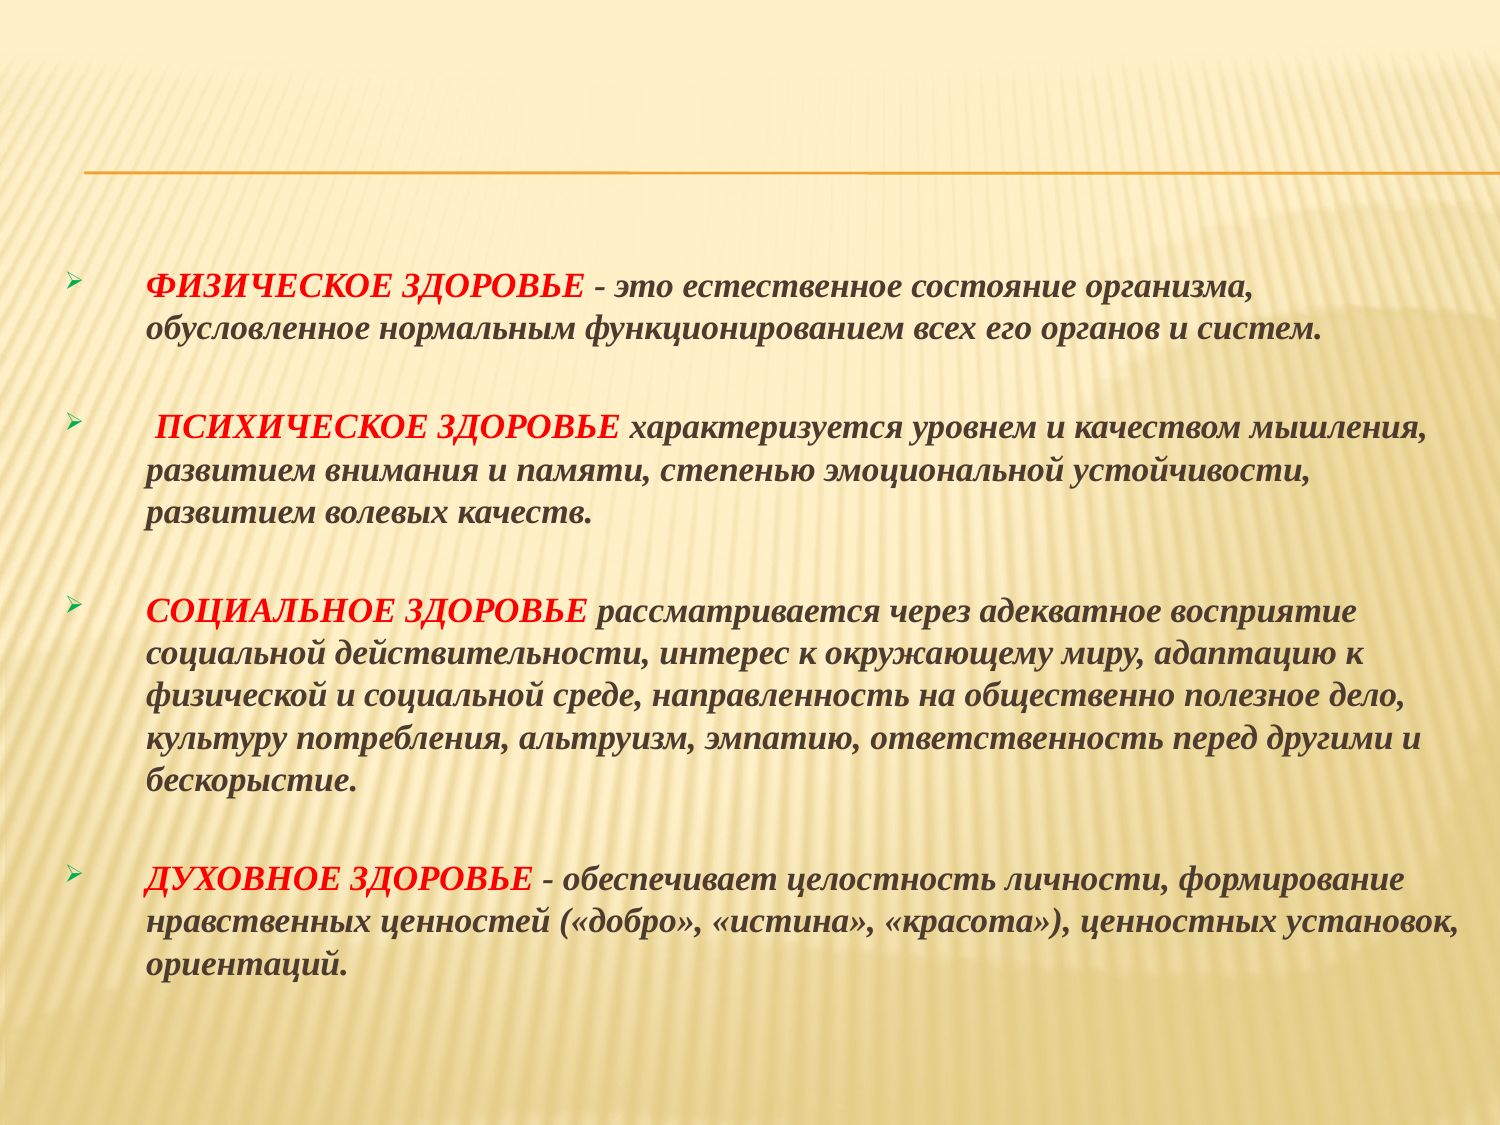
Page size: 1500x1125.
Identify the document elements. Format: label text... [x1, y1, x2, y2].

list ФИЗИЧЕСКОЕ ЗДОРОВЬЕ - это естественное состояние организма, обусловленное нормальным функционированием всех его органов и систем. ПСИХИЧЕСКОЕ ЗДОРОВЬЕ характеризуется уровнем и качеством мышления, развитием внимания и памяти, степенью эмоциональной устойчивости, развитием волевых качеств. СОЦИАЛЬНОЕ ЗДОРОВЬЕ рассматривается через адекватное восприятие социальной действительности, интерес к окружающему миру, адаптацию к физической и социальной среде, направленность на общественно полезное дело, культуру потребления, альтруизм, эмпатию, ответственность перед другими и бескорыстие. ДУХОВНОЕ ЗДОРОВЬЕ - обеспечивает целостность личности, формирование нравственных ценностей («добро», «истина», «красота»), ценностных установок, ориентаций. [50, 254, 1475, 998]
